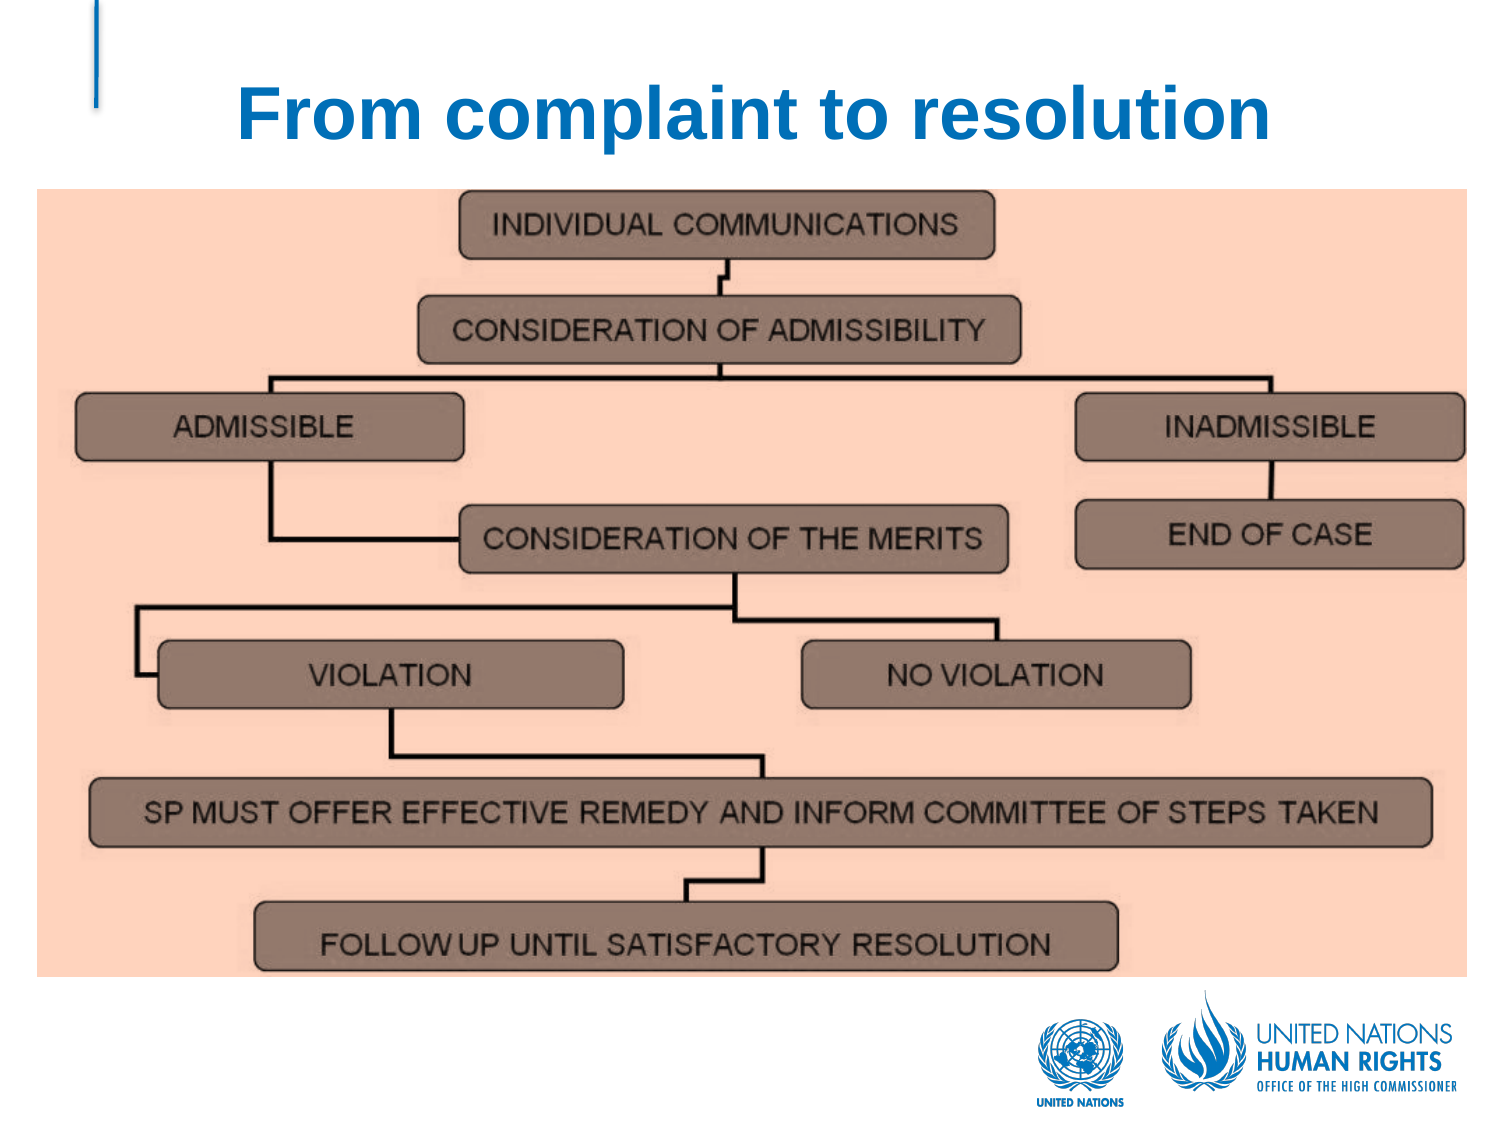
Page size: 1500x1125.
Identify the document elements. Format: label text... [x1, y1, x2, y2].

text_box From complaint to resolution [43, 56, 1468, 162]
picture [37, 188, 1468, 1107]
